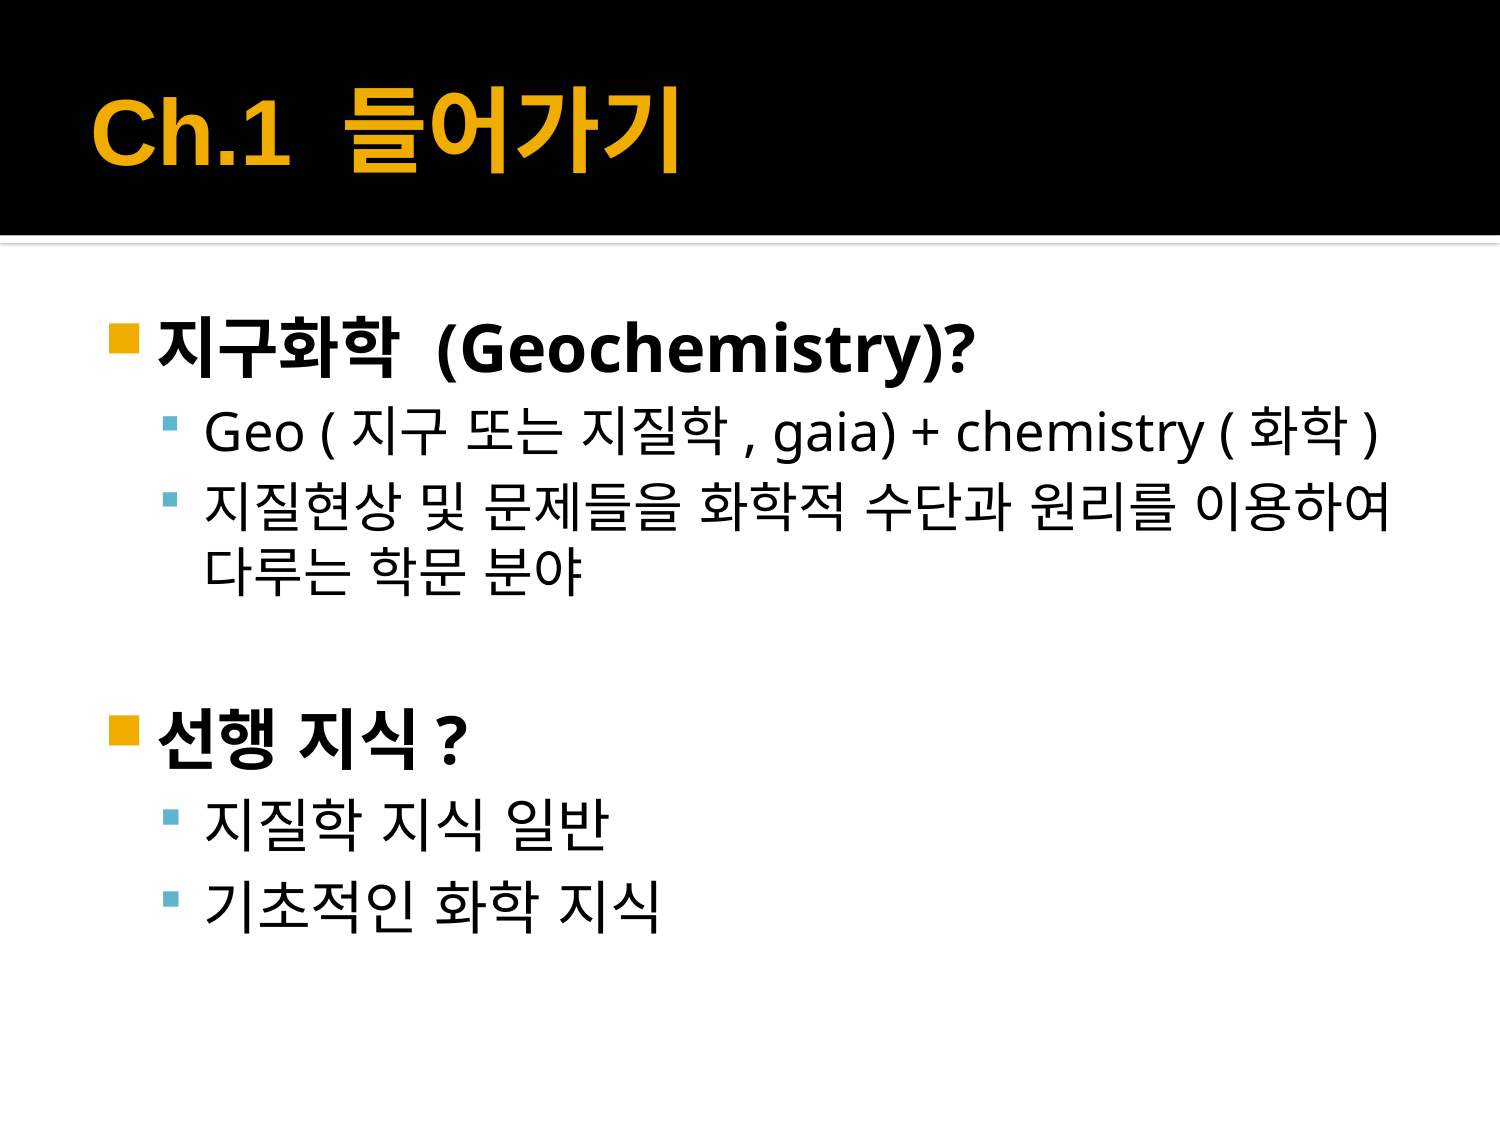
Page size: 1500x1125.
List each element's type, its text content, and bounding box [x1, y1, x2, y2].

title Ch.1 들어가기 [75, 25, 1425, 231]
list 지구화학 (Geochemistry)? Geo (지구 또는 지질학, gaia) + chemistry (화학) 지질현상 및 문제들을 화학적 수단과 원리를 이용하여 다루는 학문 분야 선행 지식? 지질학 지식 일반 기초적인 화학 지식 [75, 291, 1425, 1050]
